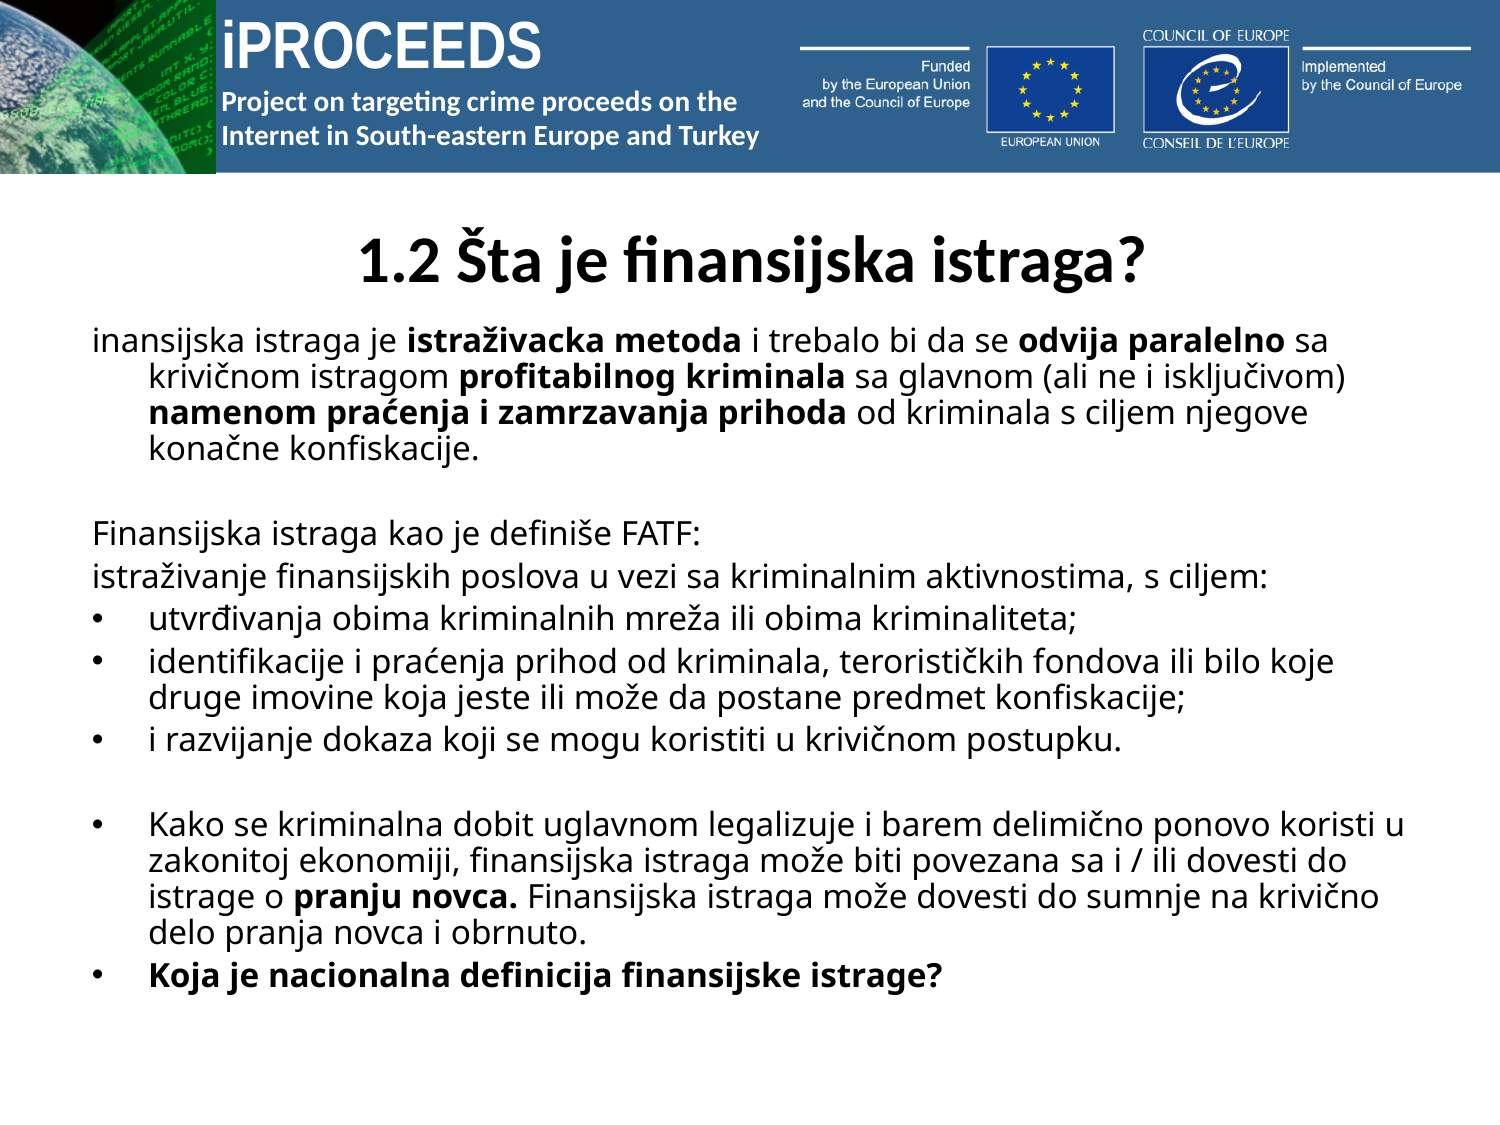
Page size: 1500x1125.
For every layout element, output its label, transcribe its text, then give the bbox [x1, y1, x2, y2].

picture [0, 0, 216, 174]
list inansijska istraga je istraživacka metoda i trebalo bi da se odvija paralelno sa krivičnom istragom profitabilnog kriminala sa glavnom (ali ne i isključivom) namenom praćenja i zamrzavanja prihoda od kriminala s ciljem njegove konačne konfiskacije. Finansijska istraga kao je definiše FATF: istraživanje finansijskih poslova u vezi sa kriminalnim aktivnostima, s ciljem: utvrđivanja obima kriminalnih mreža ili obima kriminaliteta; identifikacije i praćenja prihod od kriminala, terorističkih fondova ili bilo koje druge imovine koja jeste ili može da postane predmet konfiskacije; i razvijanje dokaza koji se mogu koristiti u krivičnom postupku. Kako se kriminalna dobit uglavnom legalizuje i barem delimično ponovo koristi u zakonitoj ekonomiji, finansijska istraga može biti povezana sa i / ili dovesti do istrage o pranju novca. Finansijska istraga može dovesti do sumnje na krivično delo pranja novca i obrnuto. Koja je nacionalna definicija finansijske istrage? [76, 316, 1428, 1024]
title 1.2 Šta je finansijska istraga? [76, 234, 1428, 316]
picture [800, 30, 1471, 148]
